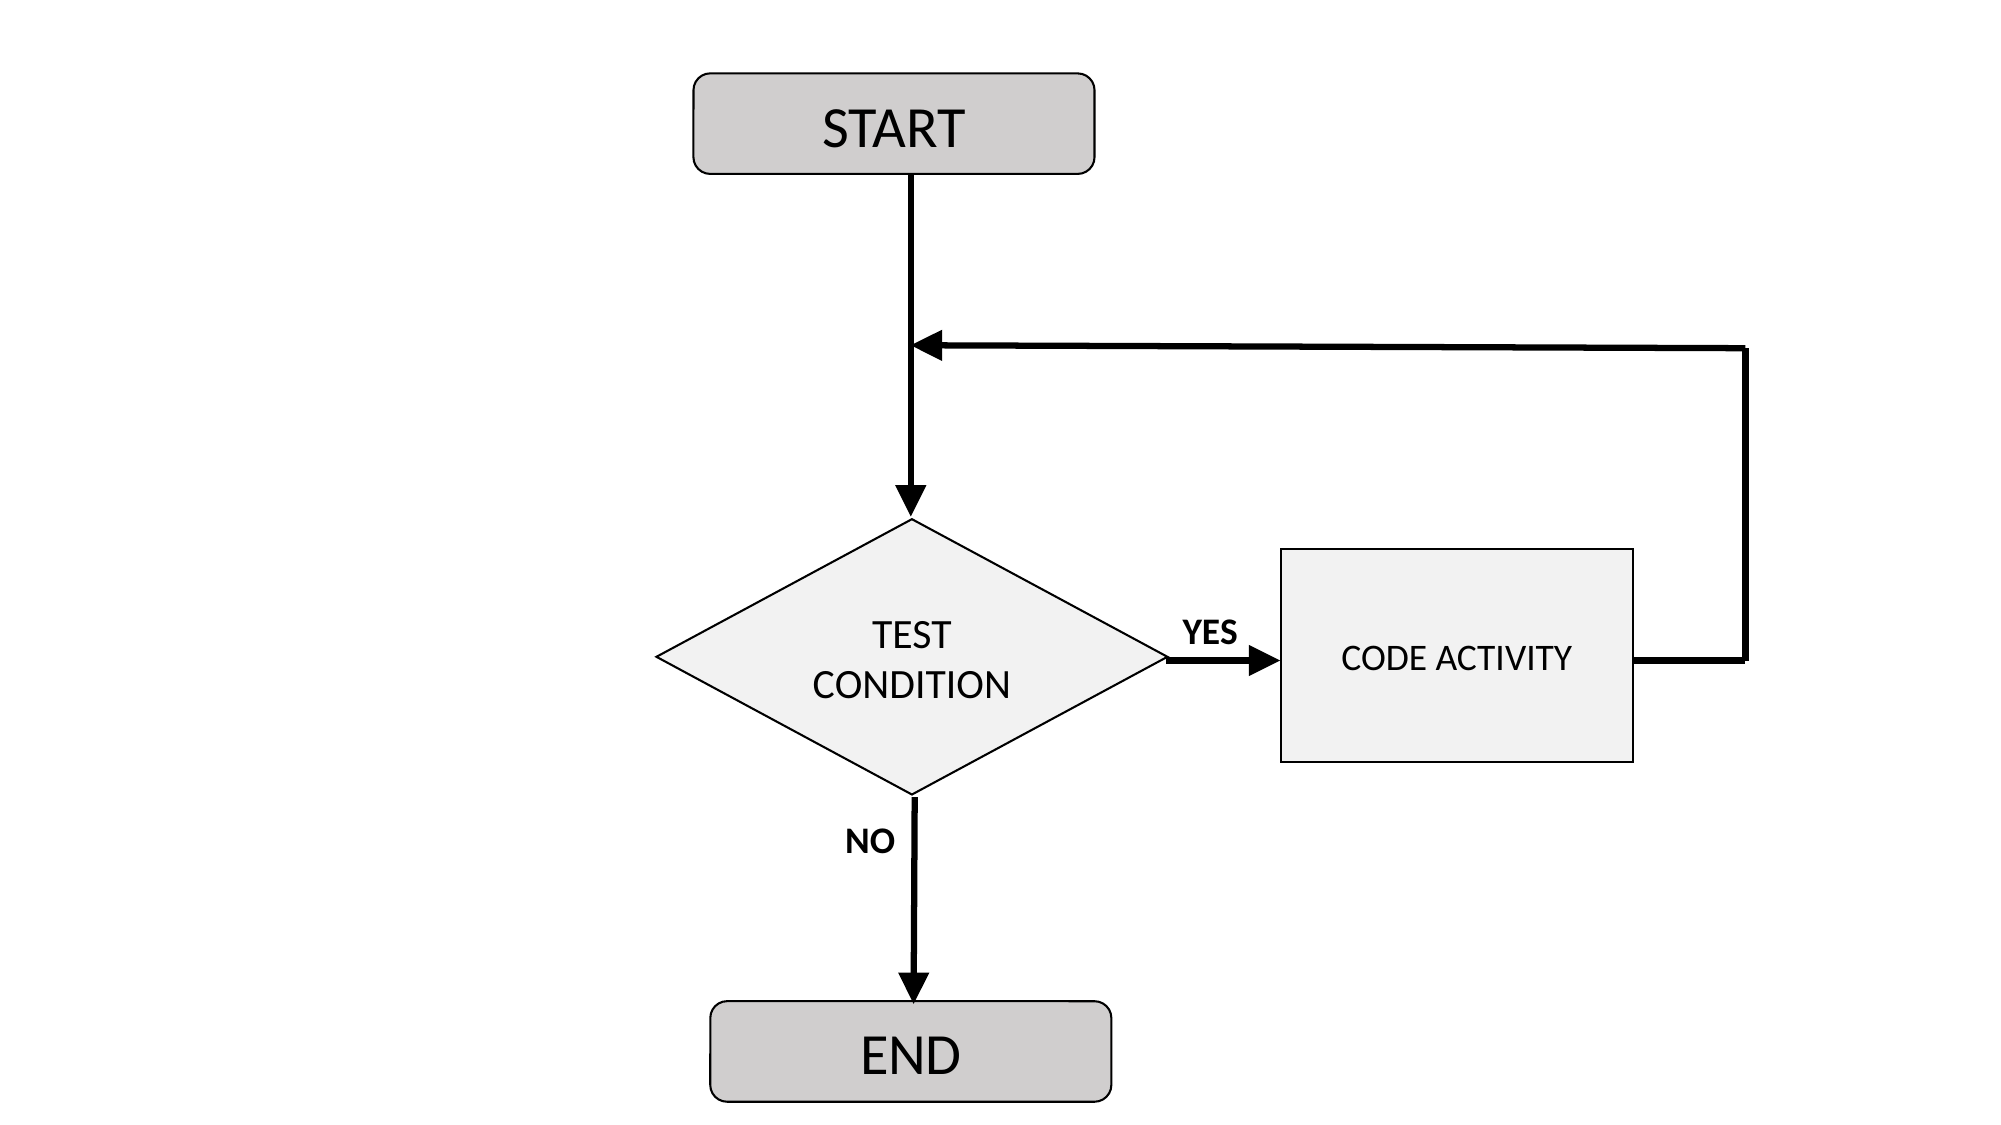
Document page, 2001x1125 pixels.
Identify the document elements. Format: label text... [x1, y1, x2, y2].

text_box YES [1167, 599, 1253, 660]
text_box NO [830, 808, 911, 868]
text_box END [709, 1000, 1113, 1103]
text_box TEST CONDITION [654, 517, 1167, 796]
text_box START [692, 72, 1096, 175]
text_box CODE ACTIVITY [1280, 548, 1634, 763]
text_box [910, 345, 1746, 349]
